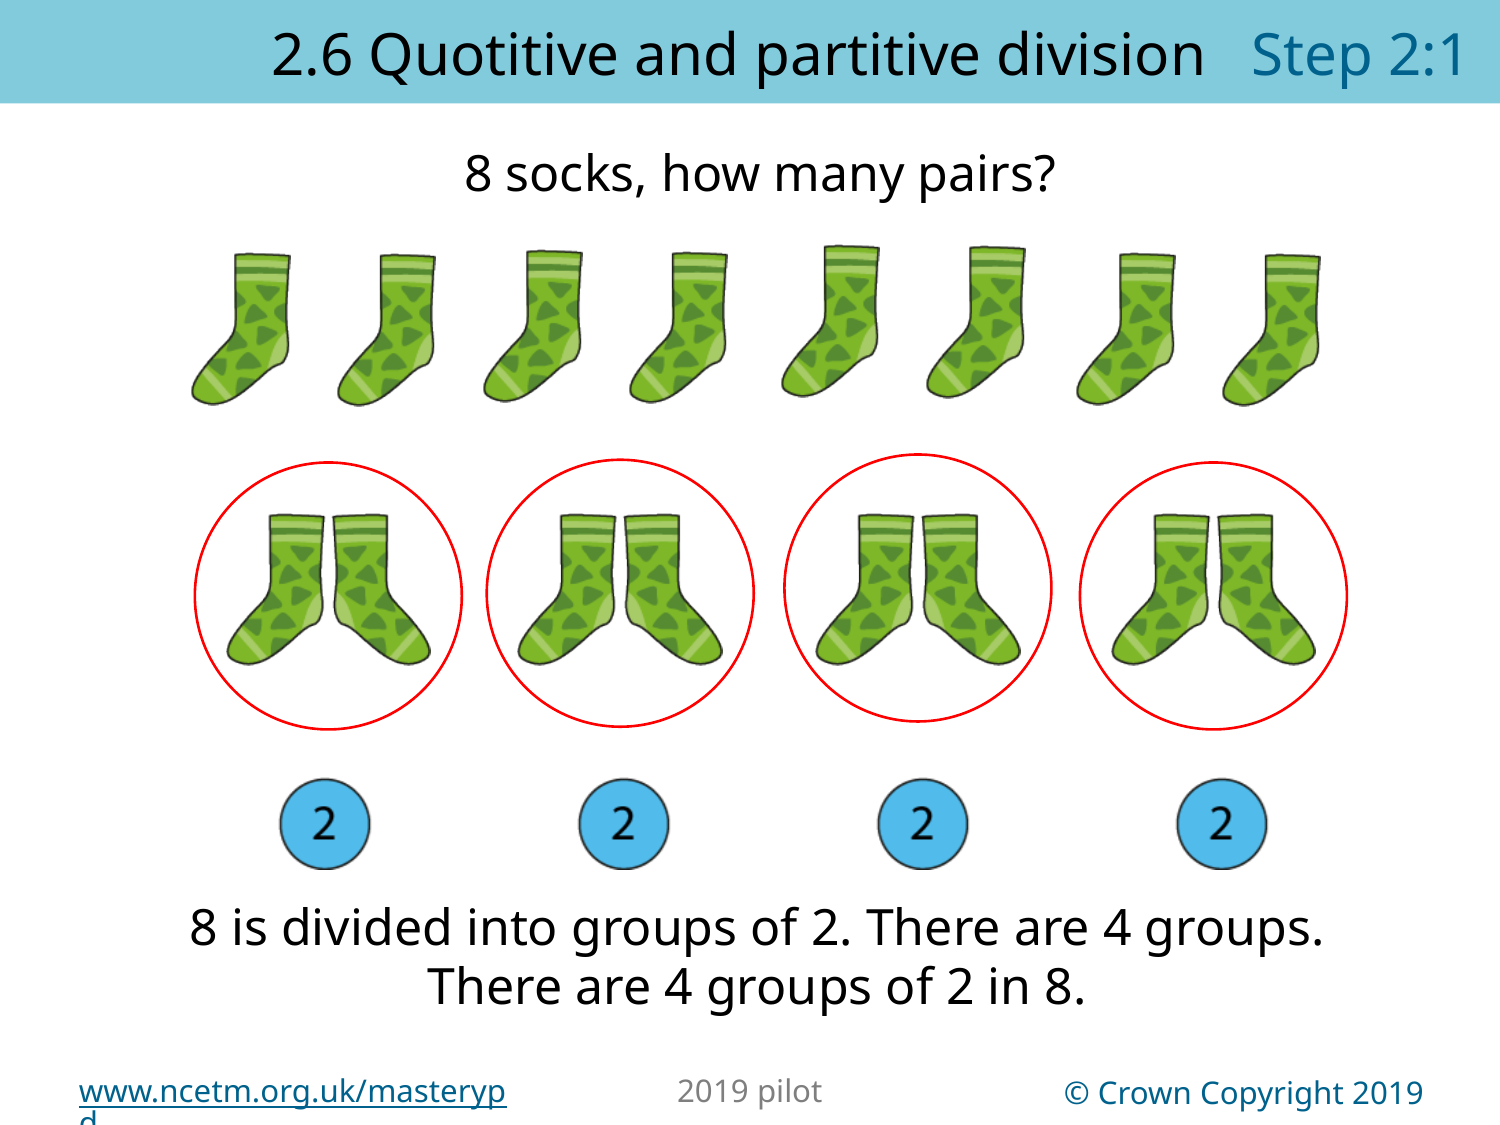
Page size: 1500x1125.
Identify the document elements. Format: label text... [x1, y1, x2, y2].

picture [517, 512, 723, 666]
text_box [486, 459, 754, 727]
text_box 8 socks, how many pairs? [449, 134, 1072, 209]
picture [1161, 761, 1281, 870]
picture [779, 244, 880, 398]
picture [925, 245, 1026, 399]
picture [1110, 512, 1316, 666]
picture [564, 761, 683, 870]
picture [815, 512, 1021, 666]
picture [627, 250, 728, 405]
picture [1220, 253, 1322, 407]
picture [863, 761, 982, 870]
picture [265, 761, 384, 870]
text_box [1079, 462, 1347, 730]
picture [190, 252, 291, 406]
picture [1075, 252, 1176, 406]
picture [225, 512, 431, 666]
text_box 8 is divided into groups of 2. There are 4 groups. [174, 888, 1340, 947]
text_box There are 4 groups of 2 in 8. [166, 947, 1348, 1023]
text_box [194, 462, 462, 730]
picture [482, 249, 583, 403]
list 2.6 Quotitive and partitive division Step 2:1 [0, 0, 1500, 104]
picture [335, 253, 436, 407]
text_box [784, 454, 1052, 722]
